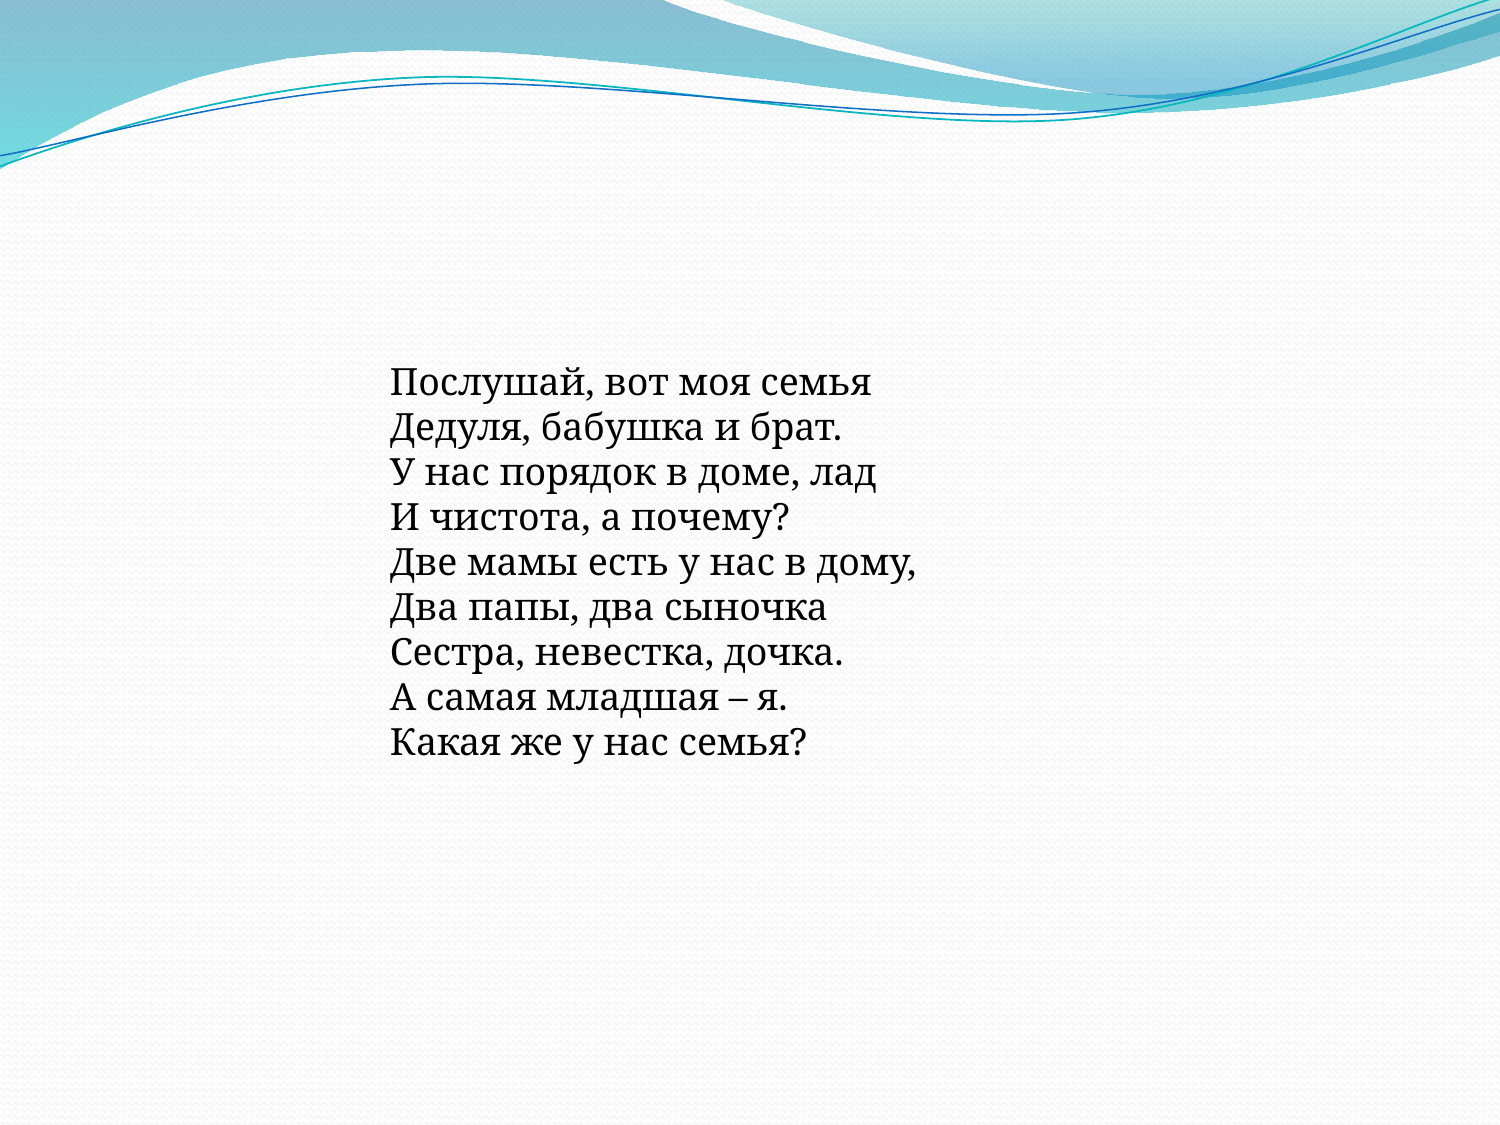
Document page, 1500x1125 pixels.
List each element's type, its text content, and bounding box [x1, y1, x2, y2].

text_box Послушай, вот моя семья Дедуля, бабушка и брат. У нас порядок в доме, лад И чистота, а почему? Две мамы есть у нас в дому, Два папы, два сыночка Сестра, невестка, дочка. А самая младшая – я. Какая же у нас семья? [374, 350, 1125, 771]
